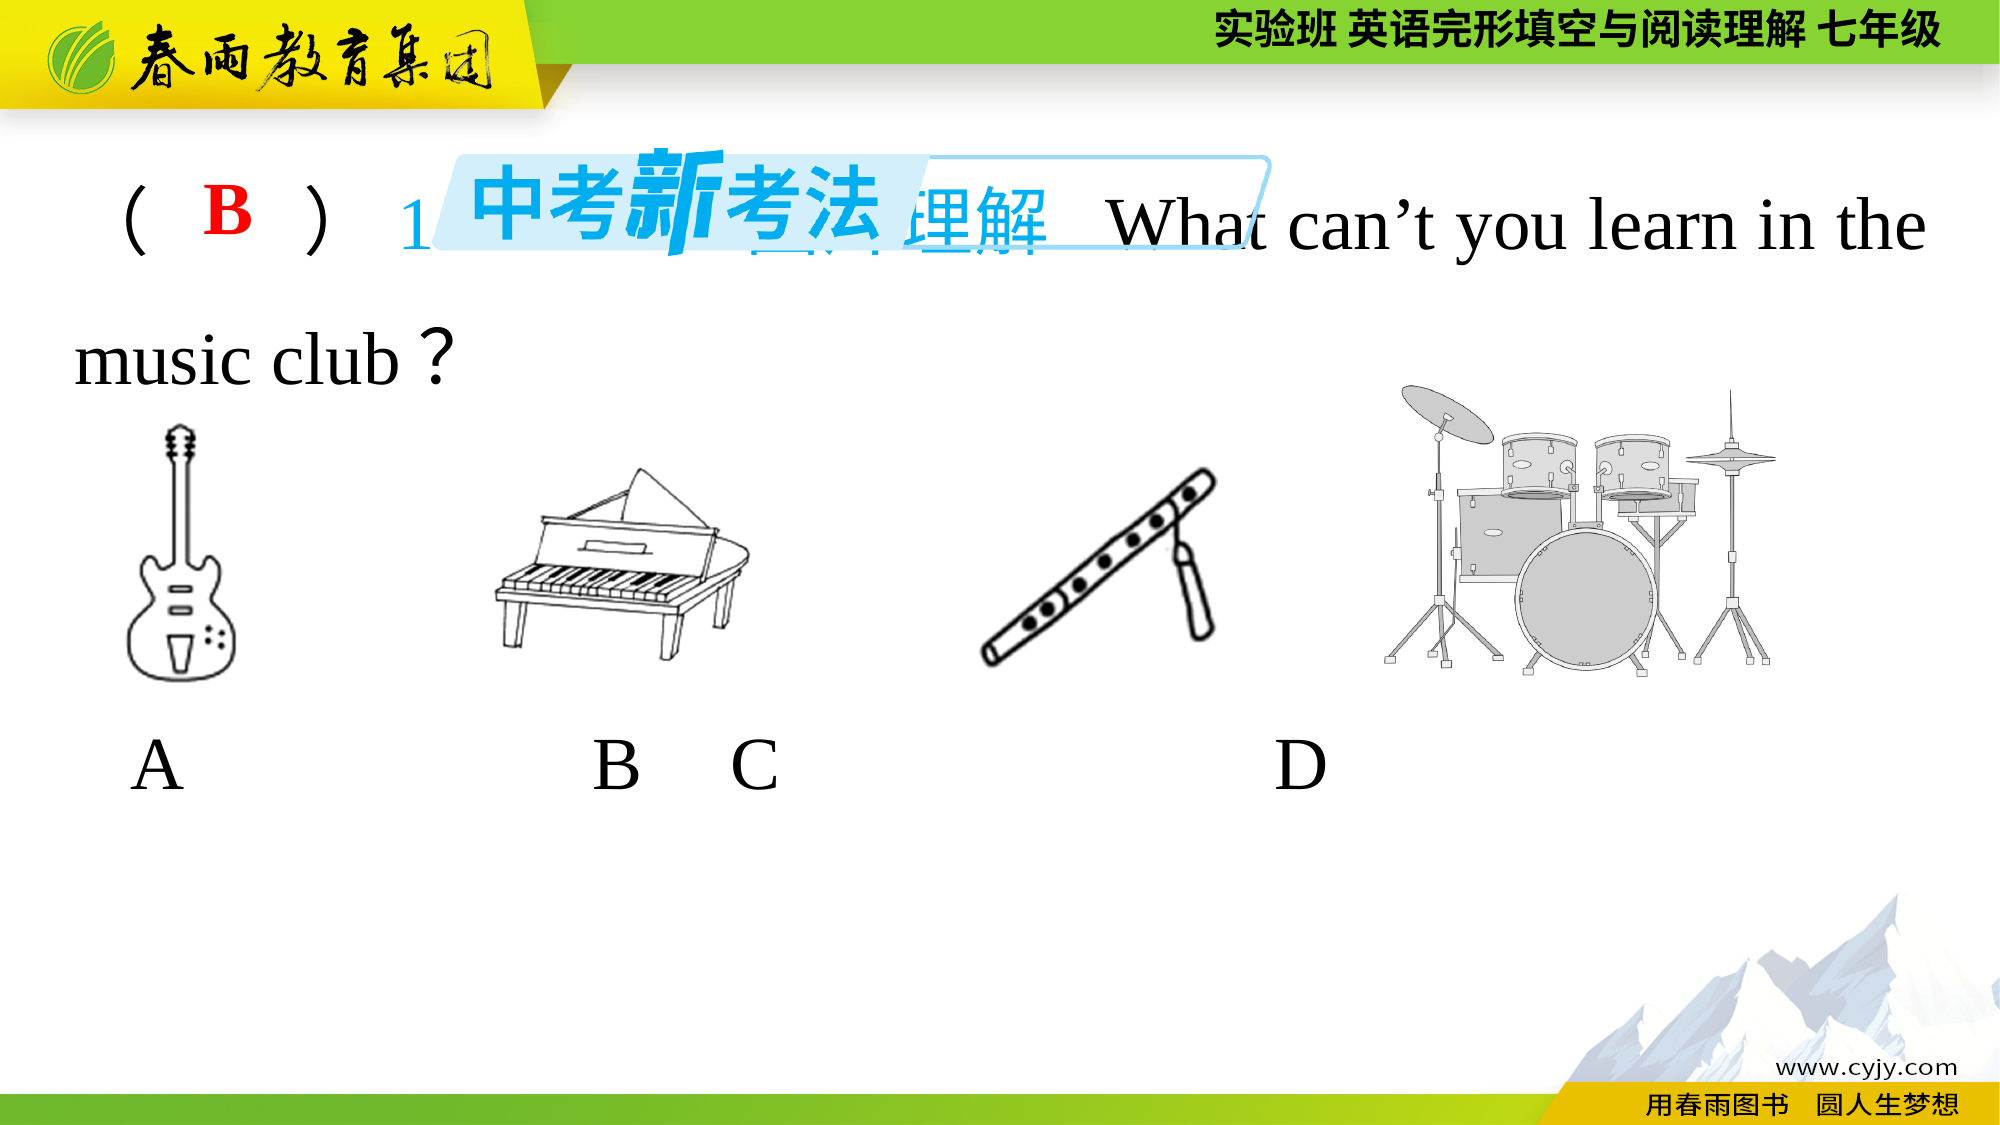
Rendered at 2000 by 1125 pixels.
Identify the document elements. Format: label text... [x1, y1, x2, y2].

text_box （ ）1. 图片理解 What can’t you learn in the music club？ A B C D [59, 122, 1944, 813]
picture [0, 0, 2000, 1125]
text_box B [188, 152, 269, 258]
